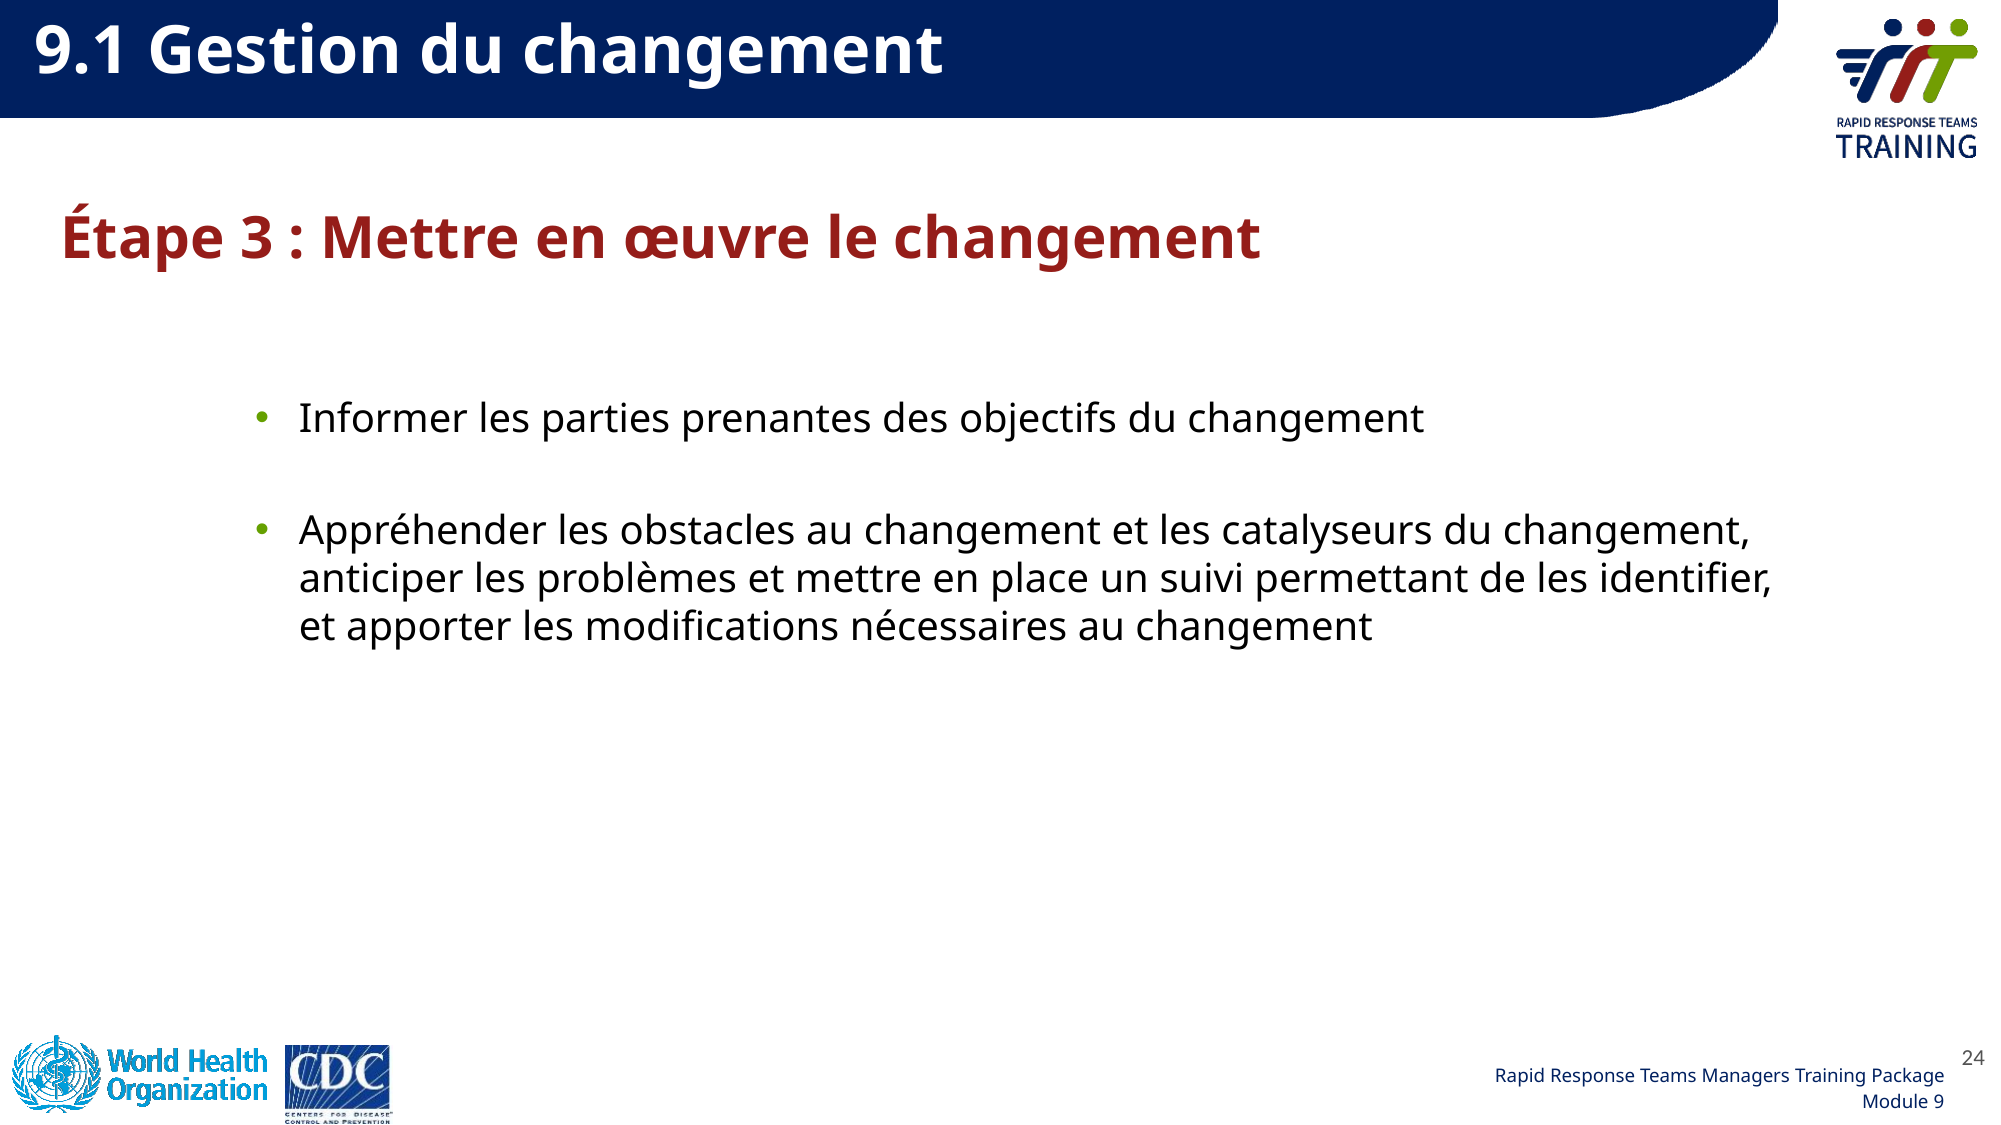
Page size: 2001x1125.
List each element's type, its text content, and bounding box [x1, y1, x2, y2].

picture [38, 1092, 54, 1100]
list Informer les parties prenantes des objectifs du changement Appréhender les obstacles au changement et les catalyseurs du changement, anticiper les problèmes et mettre en place un suivi permettant de les identifier, et apporter les modifications nécessaires au changement [247, 384, 1799, 688]
picture [28, 1054, 36, 1077]
title Étape 3 : Mettre en œuvre le changement [52, 185, 1316, 293]
picture [36, 1035, 267, 1113]
picture [1835, 19, 1978, 167]
picture [12, 1084, 46, 1113]
text_box 9.1 Gestion du changement [19, 0, 1036, 95]
picture [12, 1035, 53, 1067]
picture [34, 1058, 41, 1077]
picture [46, 1056, 54, 1061]
picture [285, 1045, 393, 1124]
picture [50, 1109, 62, 1113]
picture [0, 0, 1778, 118]
picture [43, 1088, 54, 1094]
picture [38, 1044, 53, 1052]
slide_number 24 [1931, 1035, 2000, 1088]
